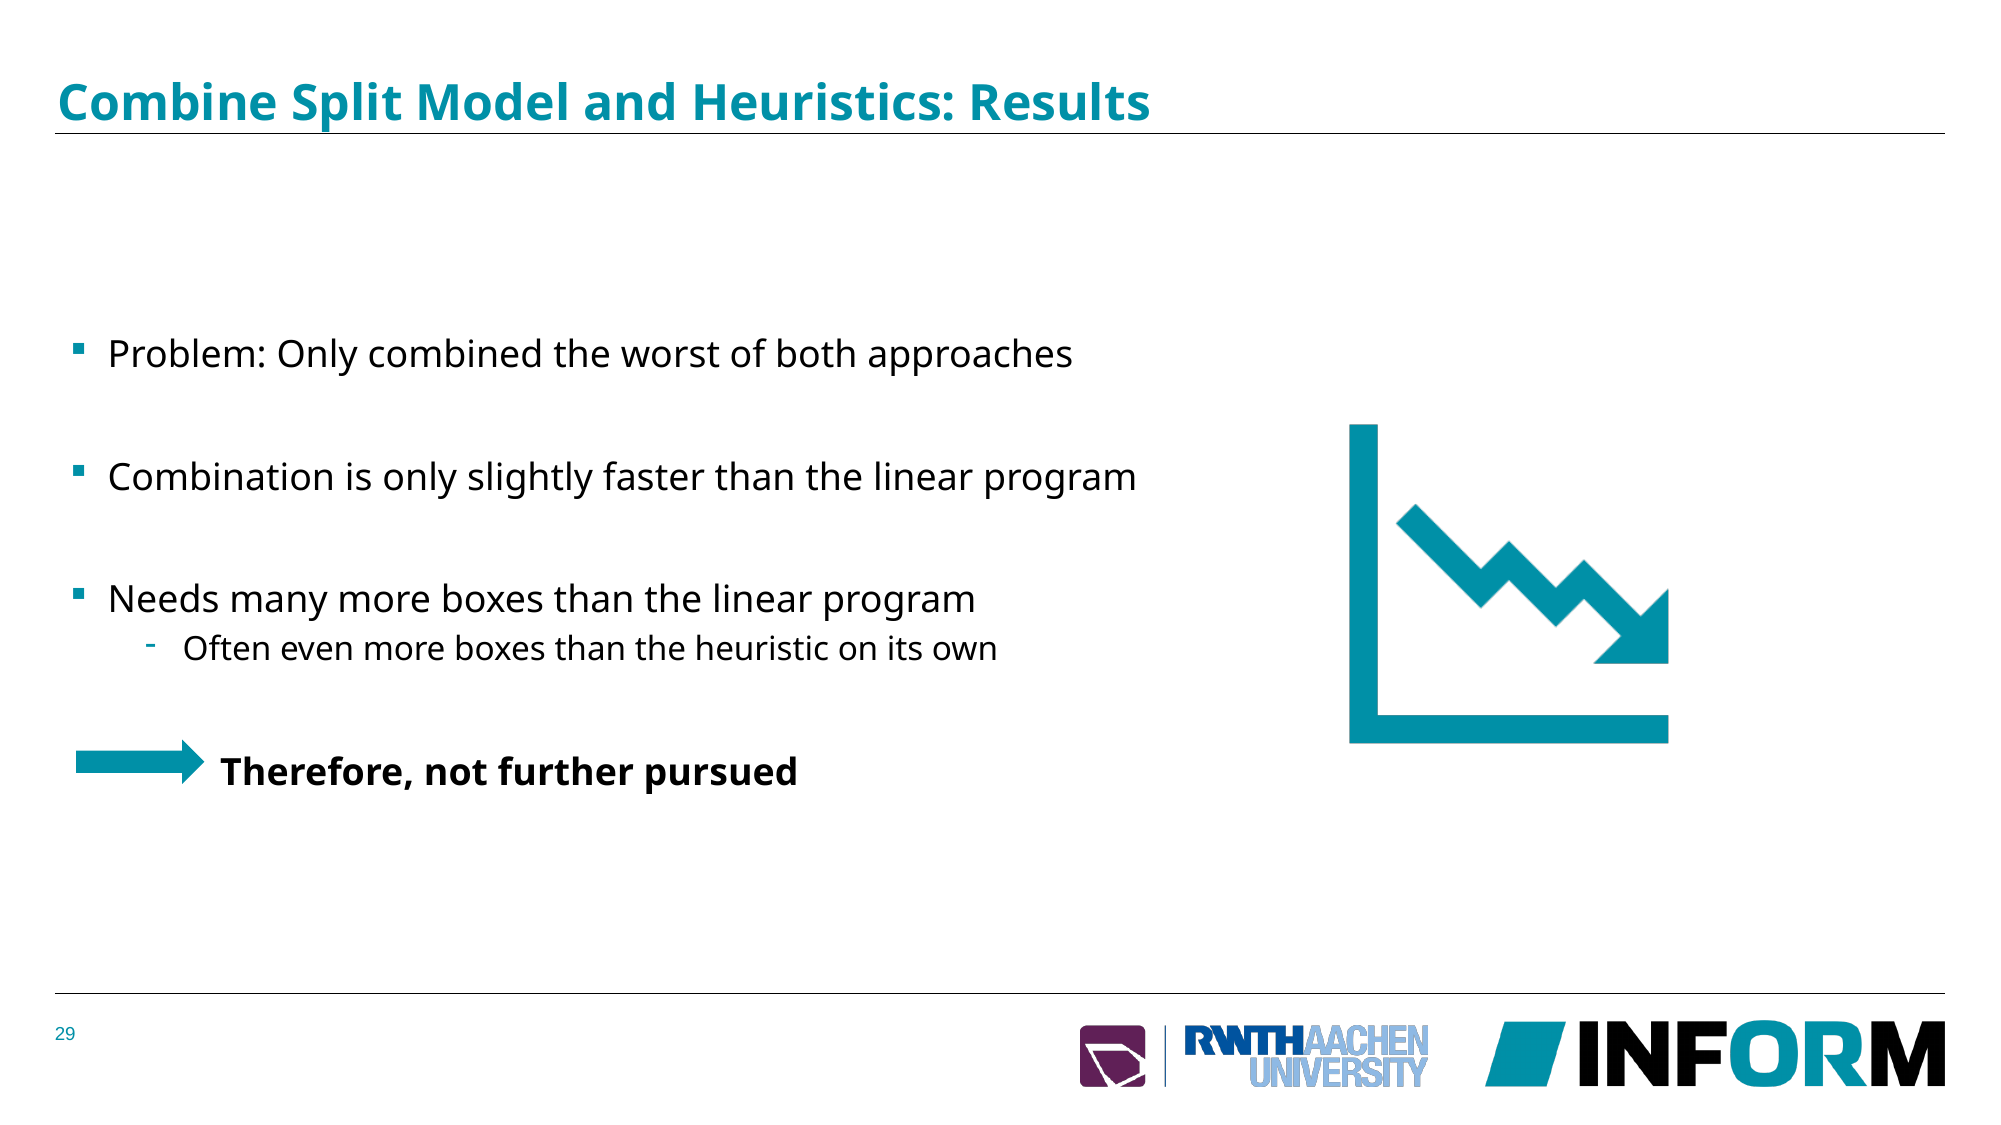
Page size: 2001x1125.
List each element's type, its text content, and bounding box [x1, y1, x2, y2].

picture [1080, 1025, 1428, 1087]
title Combine Split Model and Heuristics: Results [42, 70, 1948, 143]
list Problem: Only combined the worst of both approaches Combination is only slightly faster than the linear program Needs many more boxes than the linear program Often even more boxes than the heuristic on its own Therefore, not further pursued [55, 161, 1948, 968]
text_box [75, 737, 206, 787]
picture [1284, 359, 1734, 809]
picture [1485, 1020, 1945, 1087]
